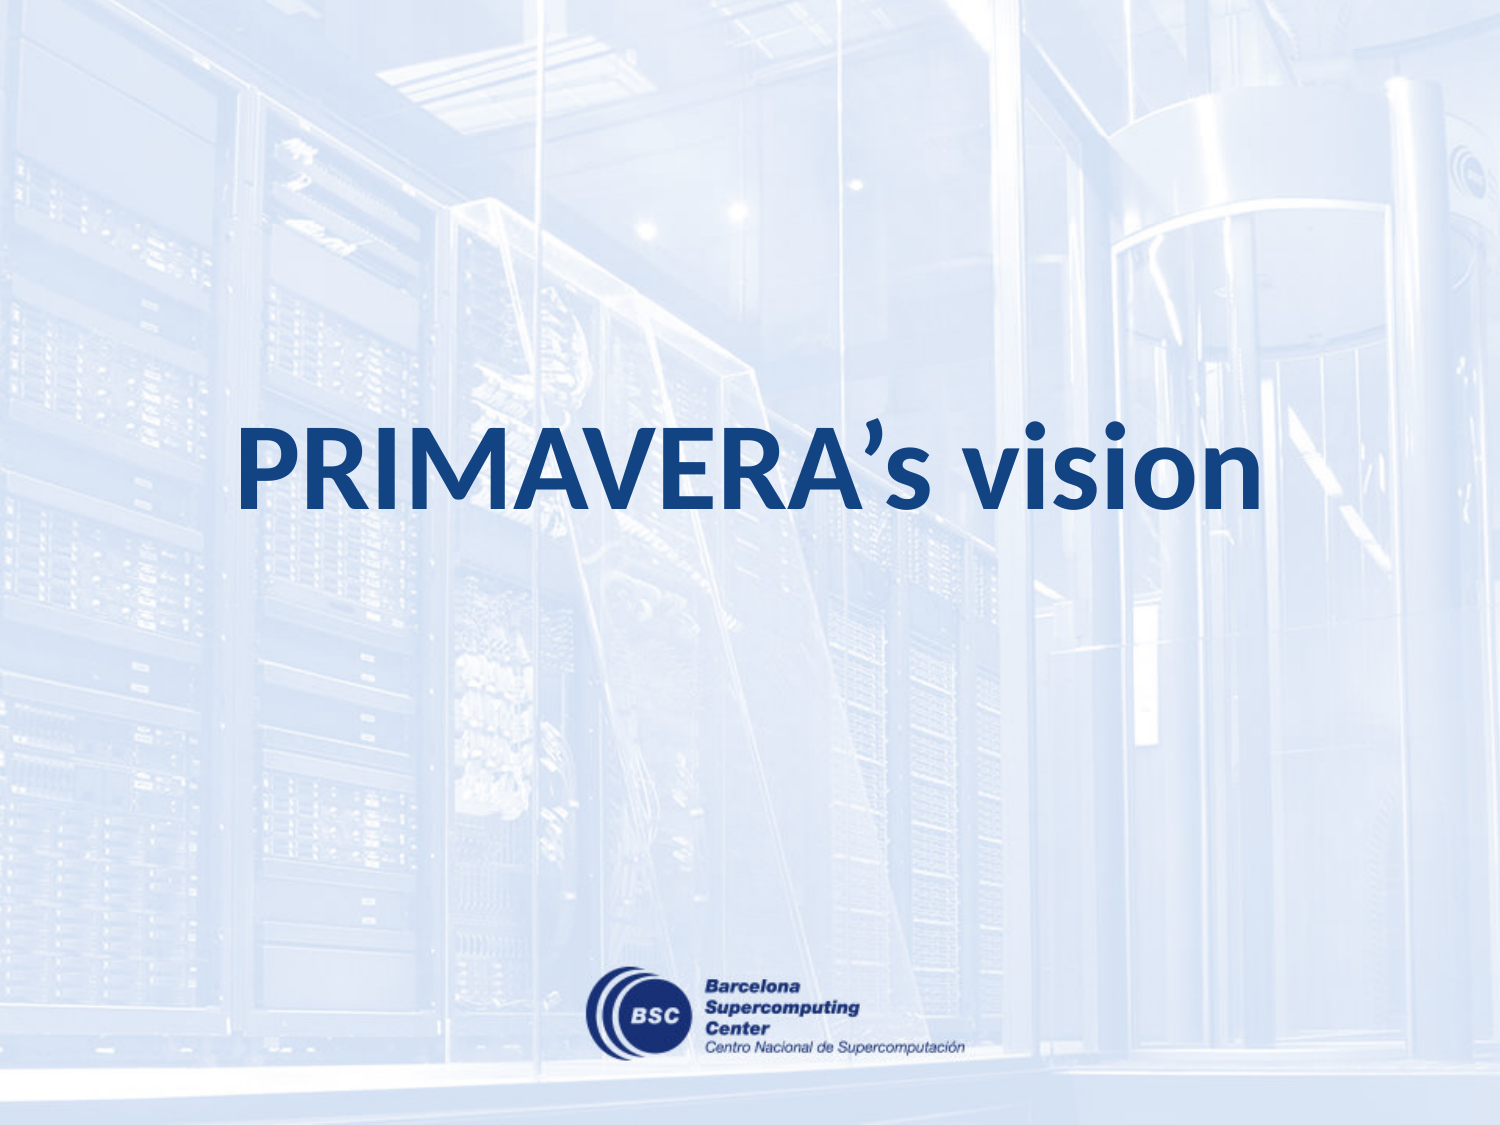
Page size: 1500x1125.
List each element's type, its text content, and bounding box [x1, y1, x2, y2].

title PRIMAVERA’s vision [188, 143, 1311, 794]
picture [0, 0, 1500, 1125]
